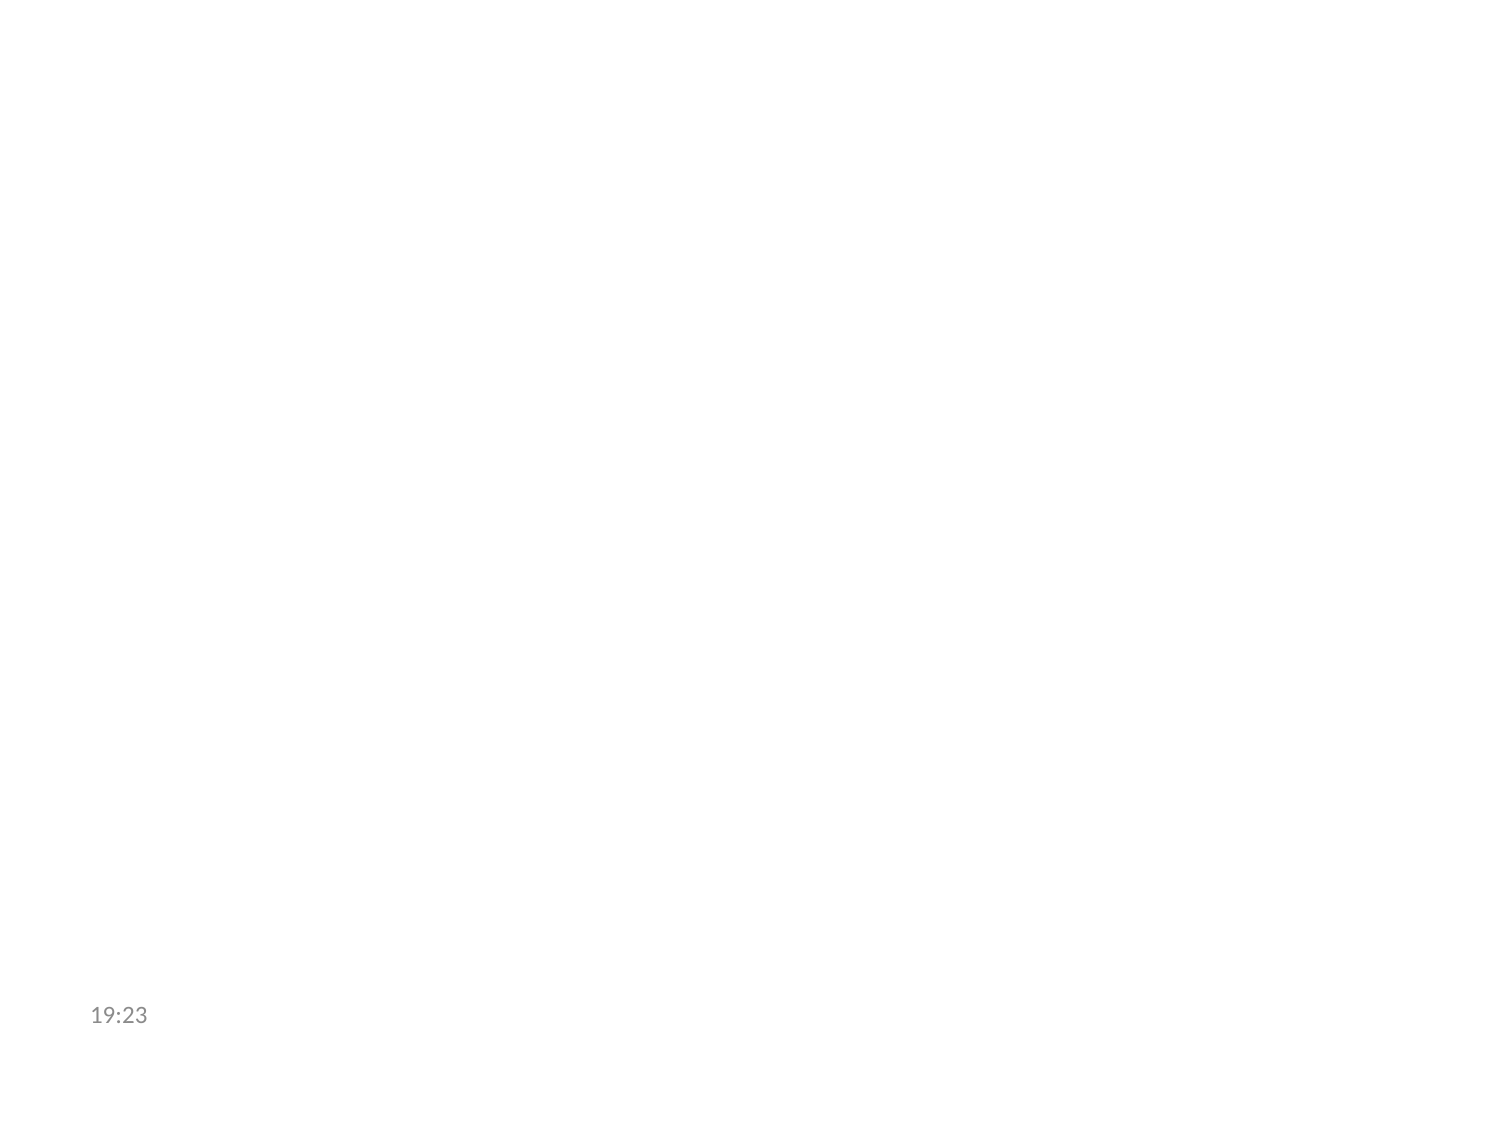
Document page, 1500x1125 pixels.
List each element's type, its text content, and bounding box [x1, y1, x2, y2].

text_box 15:35 [75, 983, 425, 1044]
